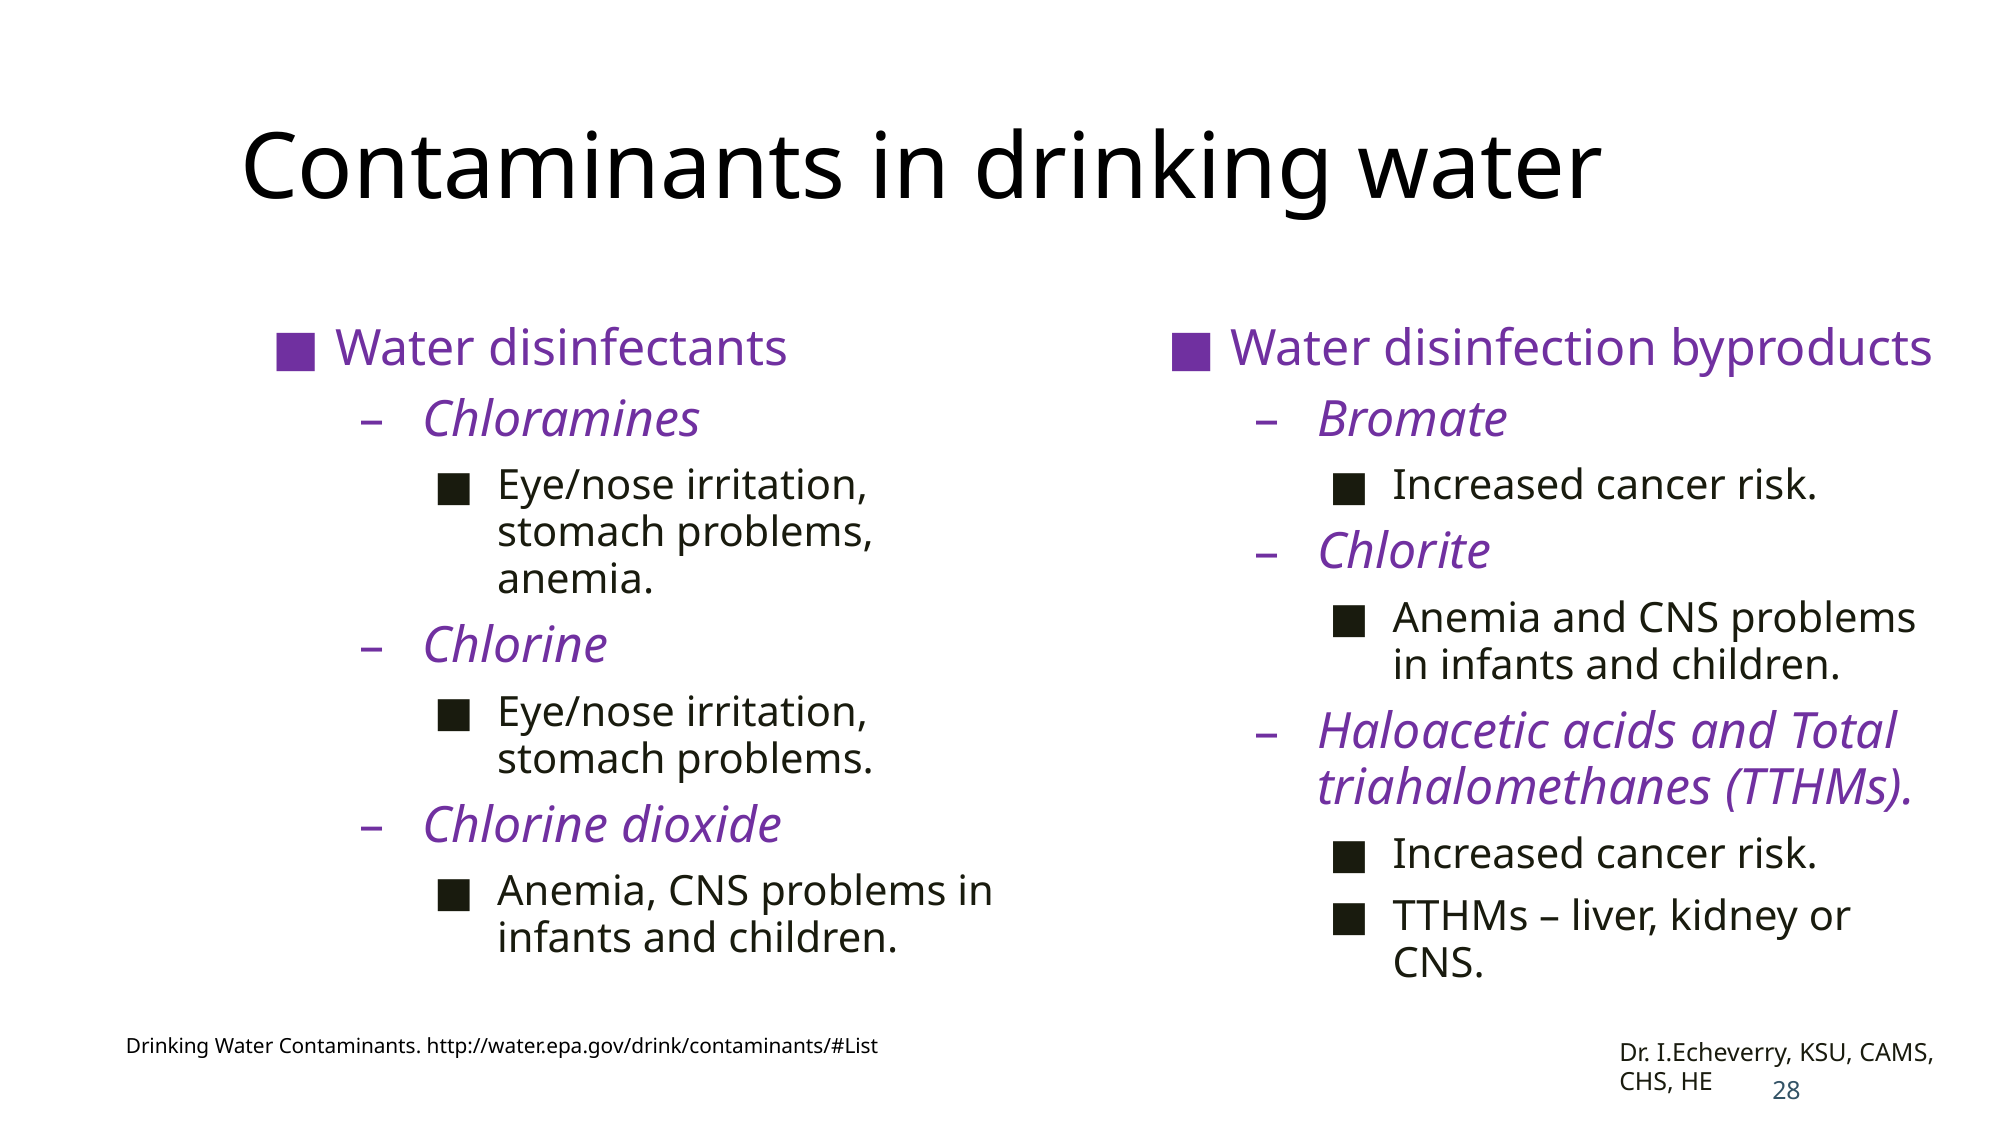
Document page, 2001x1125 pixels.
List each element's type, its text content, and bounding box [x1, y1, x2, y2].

footer Dr. I.Echeverry, KSU, CAMS, CHS, HE [1604, 1036, 1963, 1096]
list Water disinfection byproducts Bromate Increased cancer risk. Chlorite Anemia and CNS problems in infants and children. Haloacetic acids and Total triahalomethanes (TTHMs). Increased cancer risk. TTHMs – liver, kidney or CNS. [1152, 312, 1953, 1001]
text_box Drinking Water Contaminants. http://water.epa.gov/drink/contaminants/#List [111, 1025, 993, 1066]
title Contaminants in drinking water [225, 112, 1800, 284]
slide_number 28 [1553, 1058, 1816, 1125]
list Water disinfectants Chloramines Eye/nose irritation, stomach problems, anemia. Chlorine Eye/nose irritation, stomach problems. Chlorine dioxide Anemia, CNS problems in infants and children. [257, 312, 1048, 1001]
